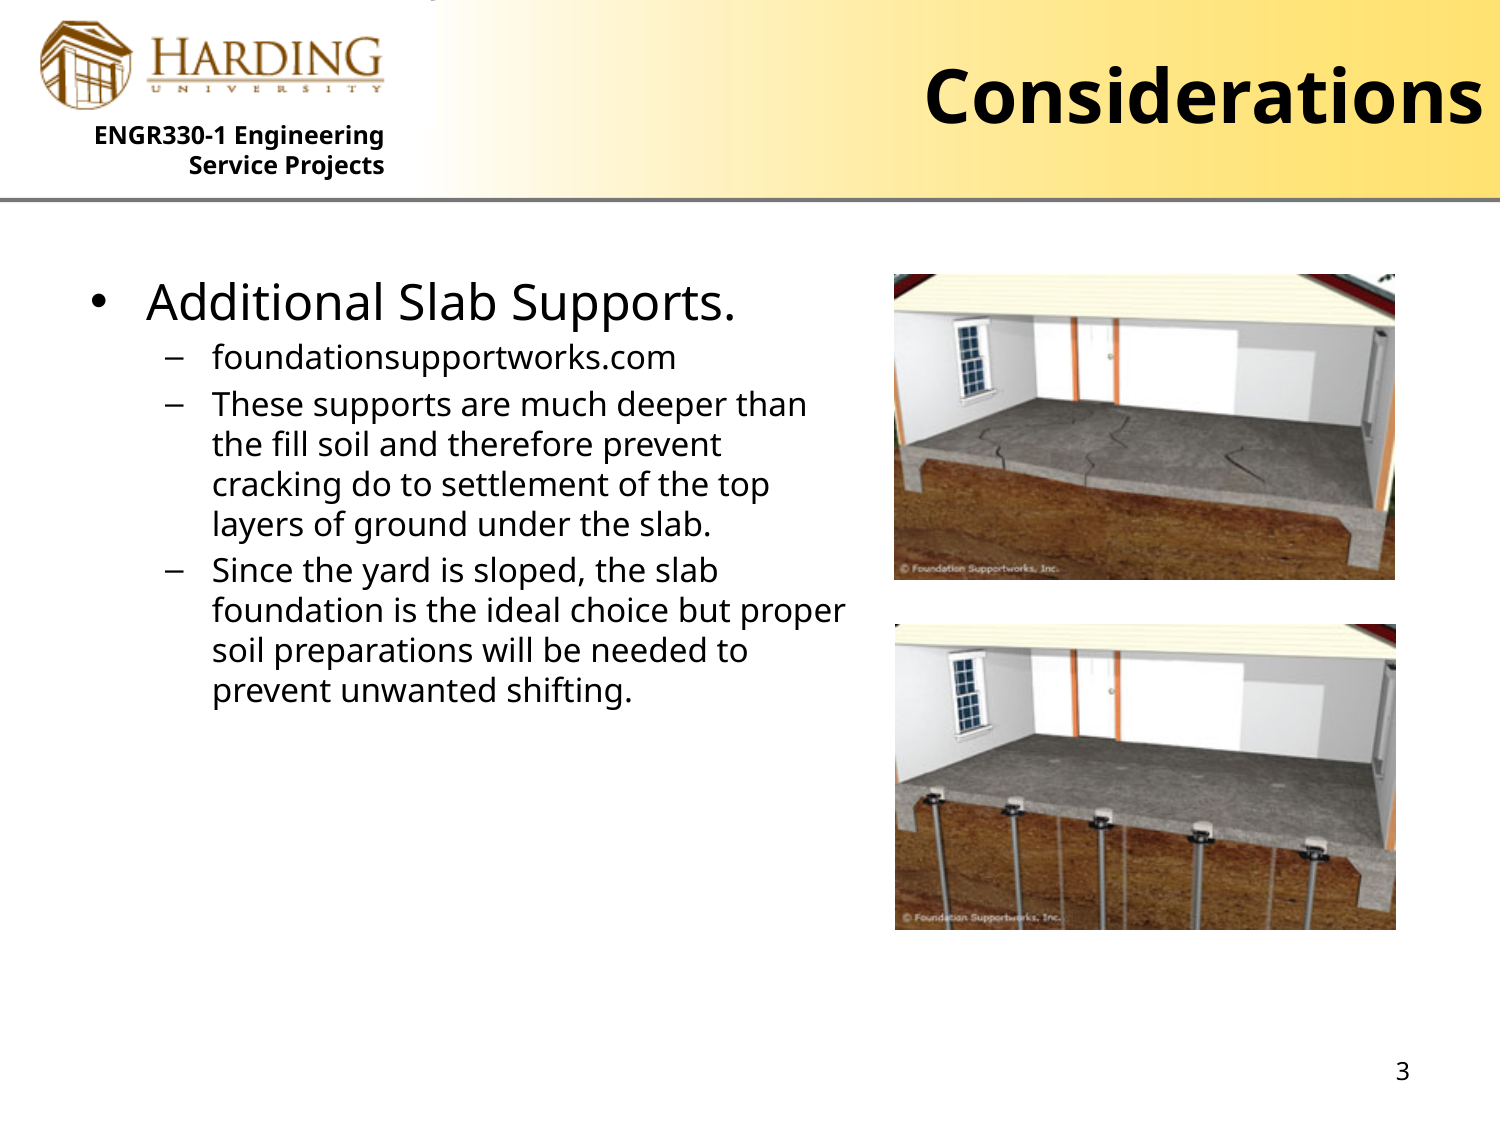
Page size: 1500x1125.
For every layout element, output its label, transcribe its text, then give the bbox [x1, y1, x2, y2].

title Considerations [399, 0, 1500, 188]
picture [0, 0, 399, 129]
slide_number 3 [1074, 1042, 1425, 1103]
list Additional Slab Supports. foundationsupportworks.com These supports are much deeper than the fill soil and therefore prevent cracking do to settlement of the top layers of ground under the slab. Since the yard is sloped, the slab foundation is the ideal choice but proper soil preparations will be needed to prevent unwanted shifting. [75, 262, 863, 1005]
picture [895, 624, 1396, 930]
picture [893, 274, 1395, 580]
